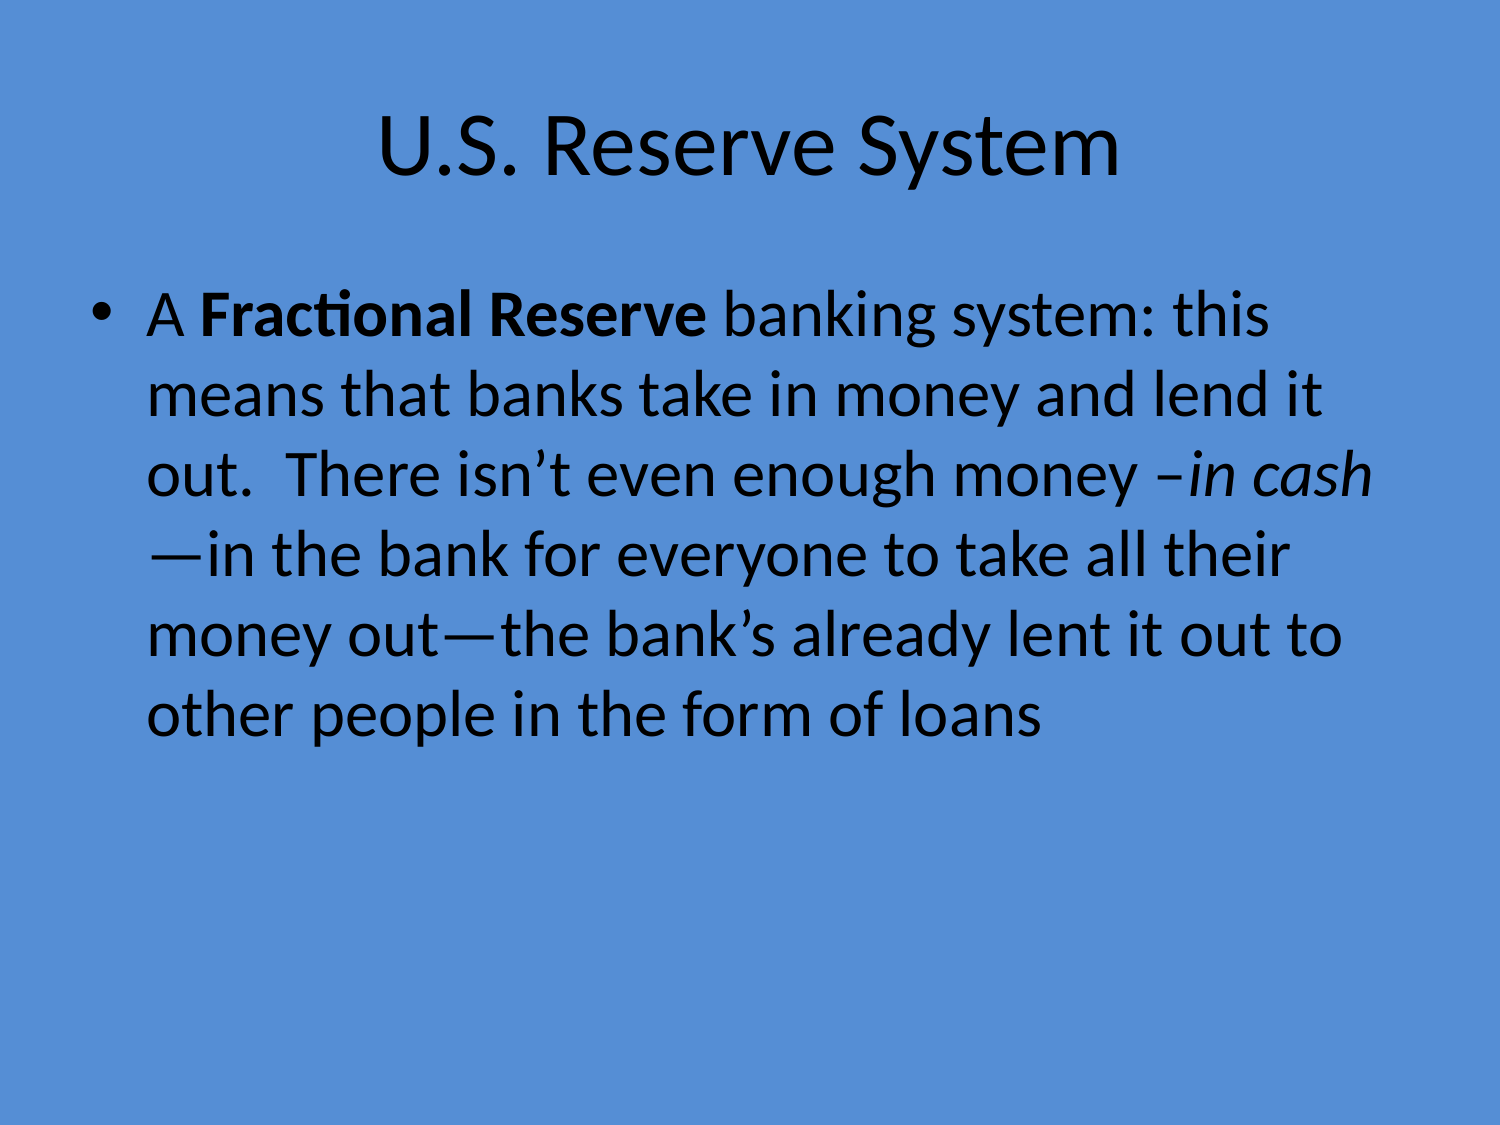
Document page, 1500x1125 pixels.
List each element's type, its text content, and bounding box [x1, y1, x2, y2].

list A Fractional Reserve banking system: this means that banks take in money and lend it out. There isn’t even enough money –in cash—in the bank for everyone to take all their money out—the bank’s already lent it out to other people in the form of loans [75, 262, 1425, 1005]
title U.S. Reserve System [75, 45, 1425, 233]
